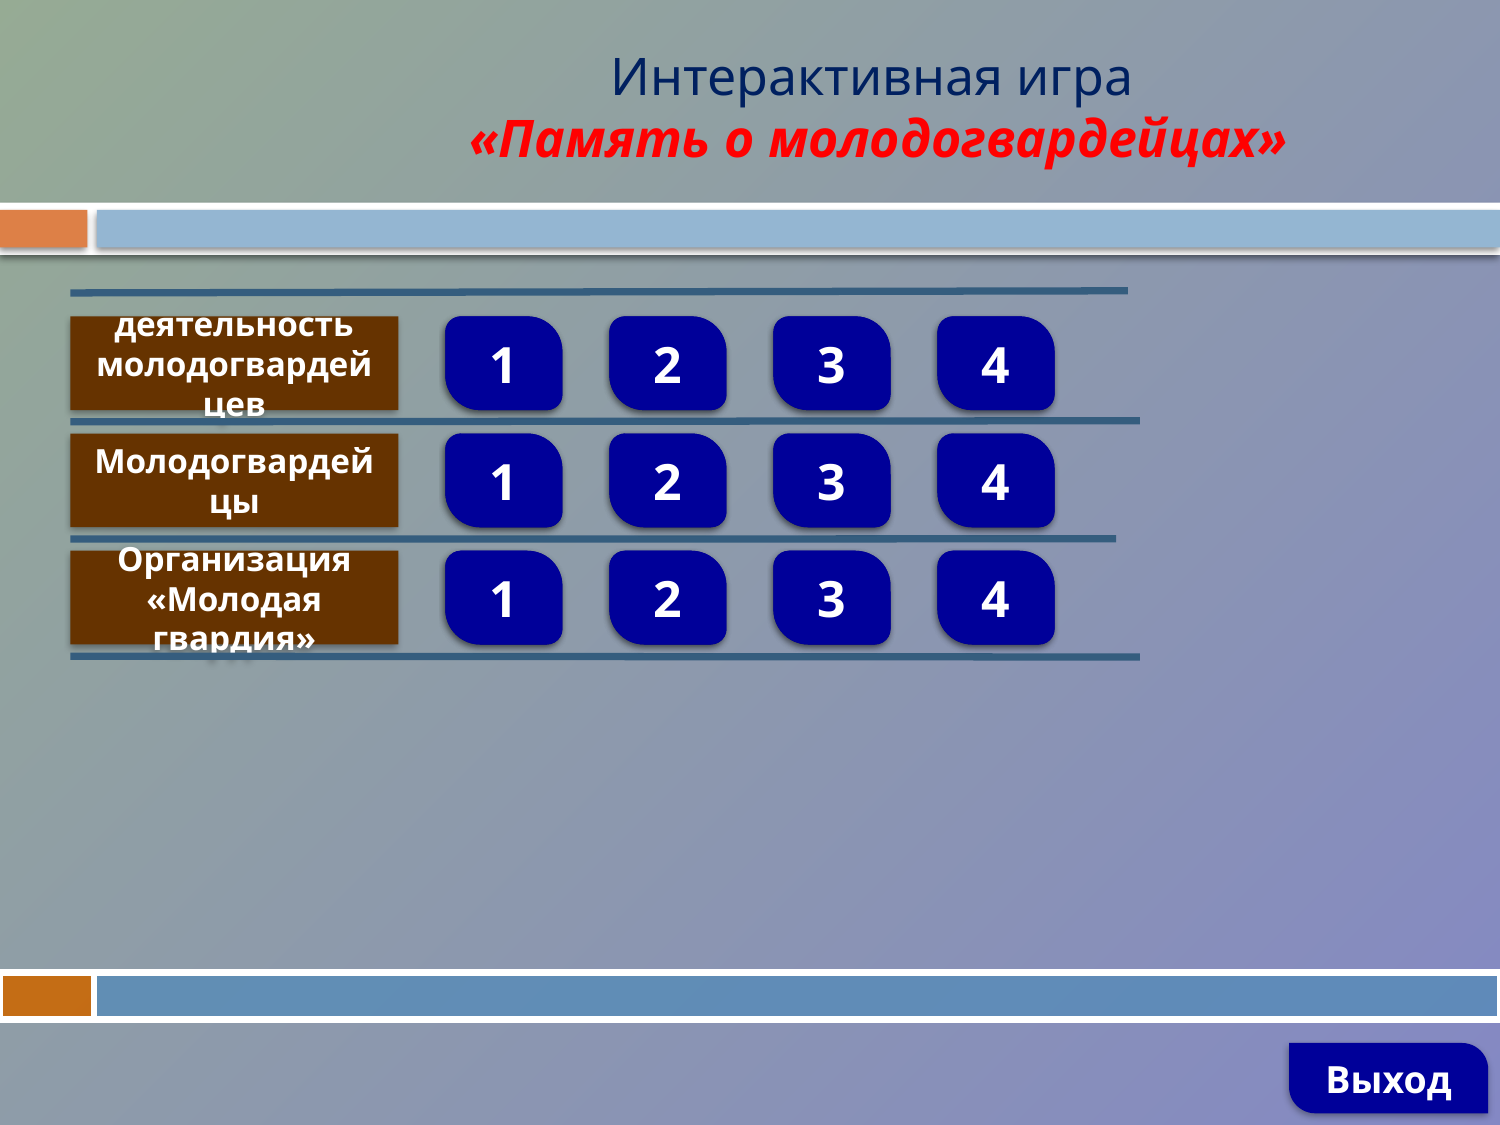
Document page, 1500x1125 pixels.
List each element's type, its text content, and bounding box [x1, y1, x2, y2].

text_box 3 [773, 550, 891, 645]
text_box 4 [937, 433, 1055, 528]
text_box 2 [609, 550, 727, 645]
text_box 3 [773, 433, 891, 528]
text_box 1 [445, 433, 563, 528]
text_box 3 [773, 316, 891, 411]
text_box Организация «Молодая гвардия» [70, 550, 399, 645]
title Интерактивная игра «Память о молодогвардейцах» [398, 34, 1360, 176]
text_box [69, 290, 1129, 294]
text_box 1 [445, 550, 563, 645]
text_box деятельность молодогвардейцев [70, 316, 399, 411]
text_box Выход [1289, 1042, 1489, 1114]
text_box 2 [609, 433, 727, 528]
text_box 2 [609, 316, 727, 411]
text_box 4 [937, 550, 1055, 645]
text_box 1 [445, 316, 563, 411]
text_box [0, 971, 92, 1021]
text_box [92, 971, 1500, 1021]
text_box Молодогвардейцы [70, 433, 399, 528]
text_box 4 [937, 316, 1055, 411]
